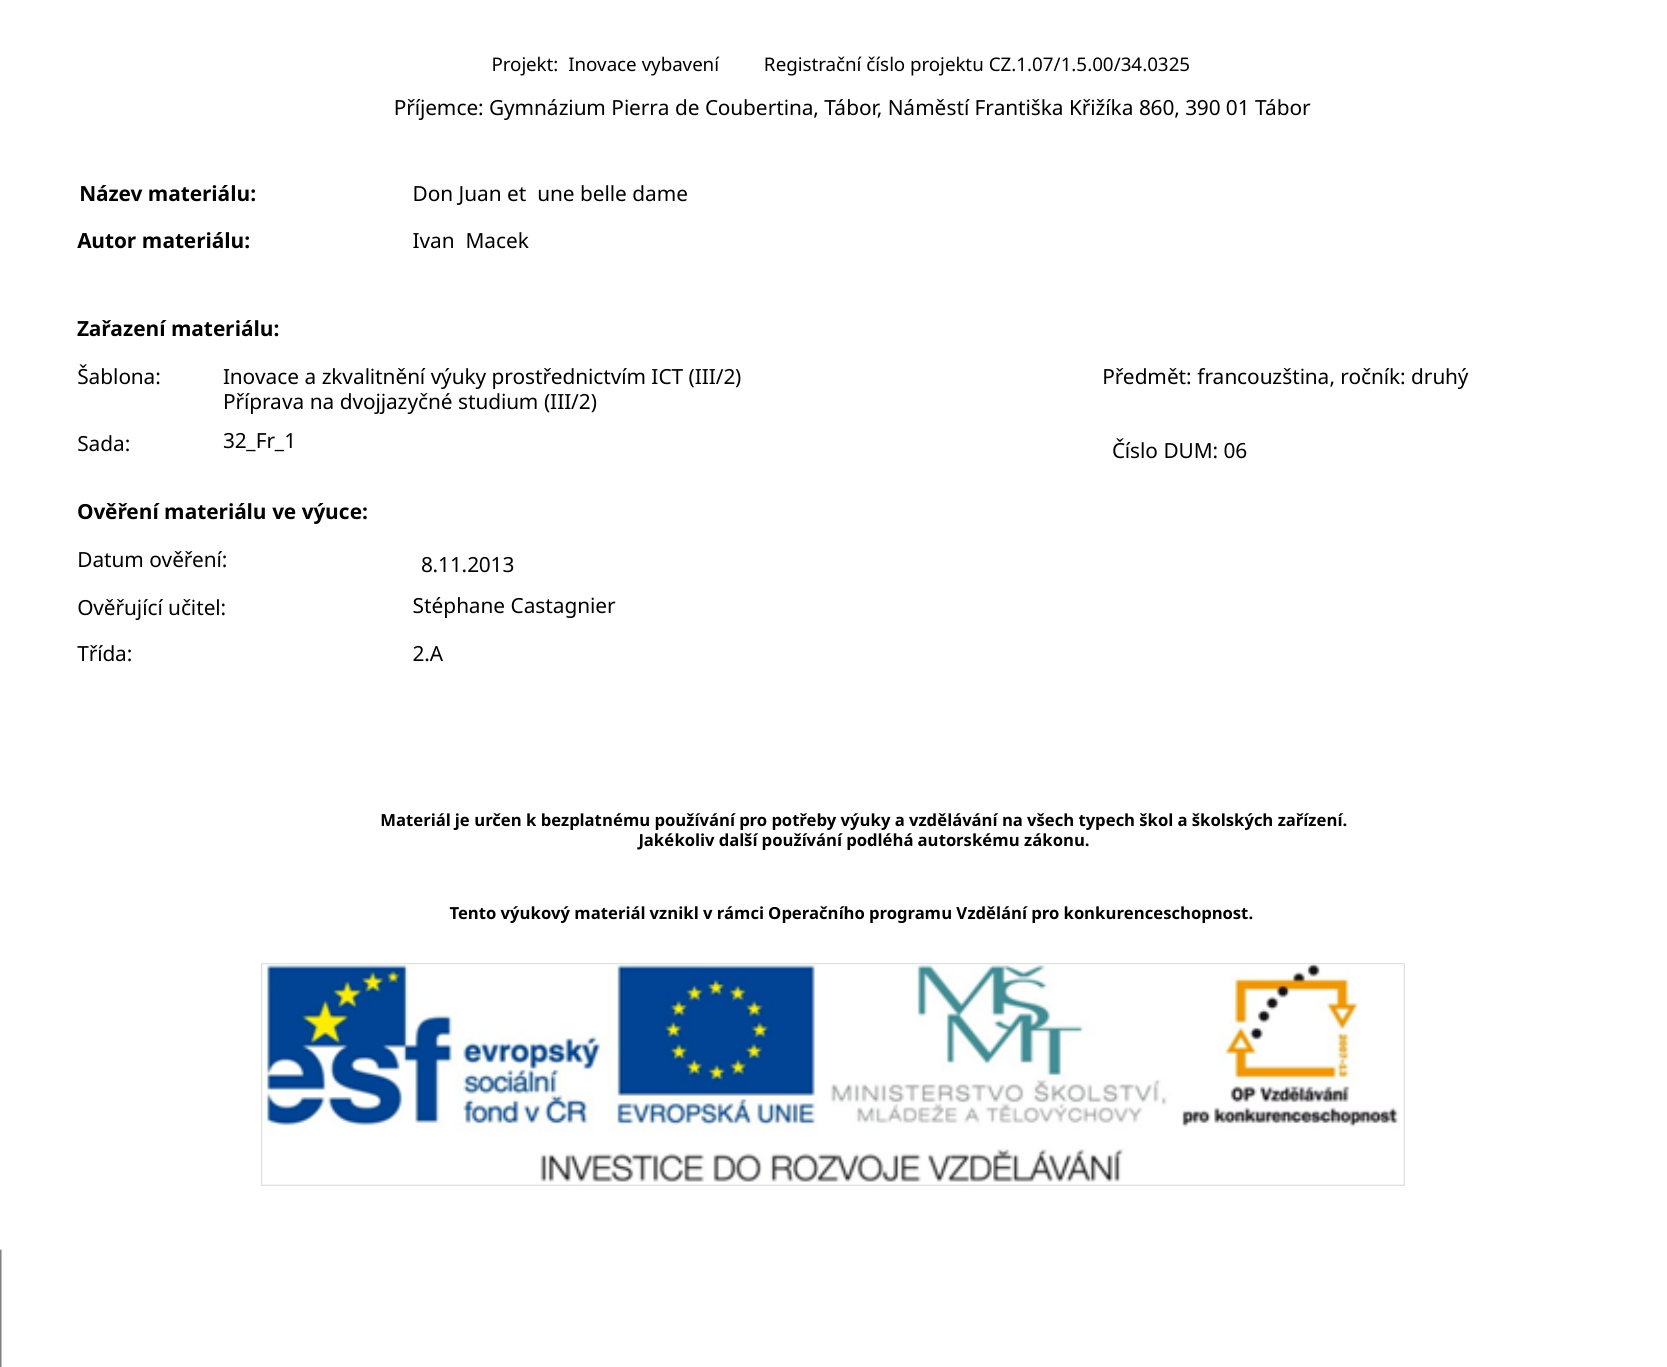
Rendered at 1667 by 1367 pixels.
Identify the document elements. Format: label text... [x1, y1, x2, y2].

picture [0, 0, 1667, 1367]
text_box Inovace a zkvalitnění výuky prostřednictvím ICT (III/2) Příprava na dvojjazyčné studium (III/2) [208, 356, 888, 421]
text_box Datum ověření: [62, 539, 292, 580]
text_box Šablona: [62, 356, 208, 396]
text_box Třída: [62, 633, 188, 673]
text_box Příjemce: Gymnázium Pierra de Coubertina, Tábor, Náměstí Františka Křižíka 860, 390 01 Tábor [287, 87, 1417, 128]
text_box Projekt: Inovace vybavení Registrační číslo projektu CZ.1.07/1.5.00/34.0325 [455, 45, 1227, 83]
text_box Ověření materiálu ve výuce: [62, 491, 450, 532]
text_box 32_Fr_1 [208, 420, 575, 461]
text_box Ivan Macek [397, 220, 723, 261]
text_box Název materiálu: [64, 172, 361, 213]
text_box Tento výukový materiál vznikl v rámci Operačního programu Vzdělání pro konkurenceschopnost. [343, 895, 1361, 931]
text_box 8.11.2013 [406, 543, 588, 584]
text_box Don Juan et une belle dame [397, 172, 805, 213]
text_box 2.A [397, 633, 494, 673]
text_box Sada: [62, 422, 188, 463]
text_box Autor materiálu: [62, 220, 313, 261]
text_box Předmět: francouzština, ročník: druhý [1087, 356, 1590, 419]
text_box Ověřující učitel: [62, 587, 292, 628]
text_box Číslo DUM: 06 [1097, 430, 1306, 471]
text_box Zařazení materiálu: [62, 308, 350, 349]
text_box Materiál je určen k bezplatnému používání pro potřeby výuky a vzdělávání na všech typech škol a školských zařízení. Jakékoliv další používání podléhá autorskému zákonu. [260, 802, 1469, 857]
text_box Stéphane Castagnier [397, 585, 828, 626]
